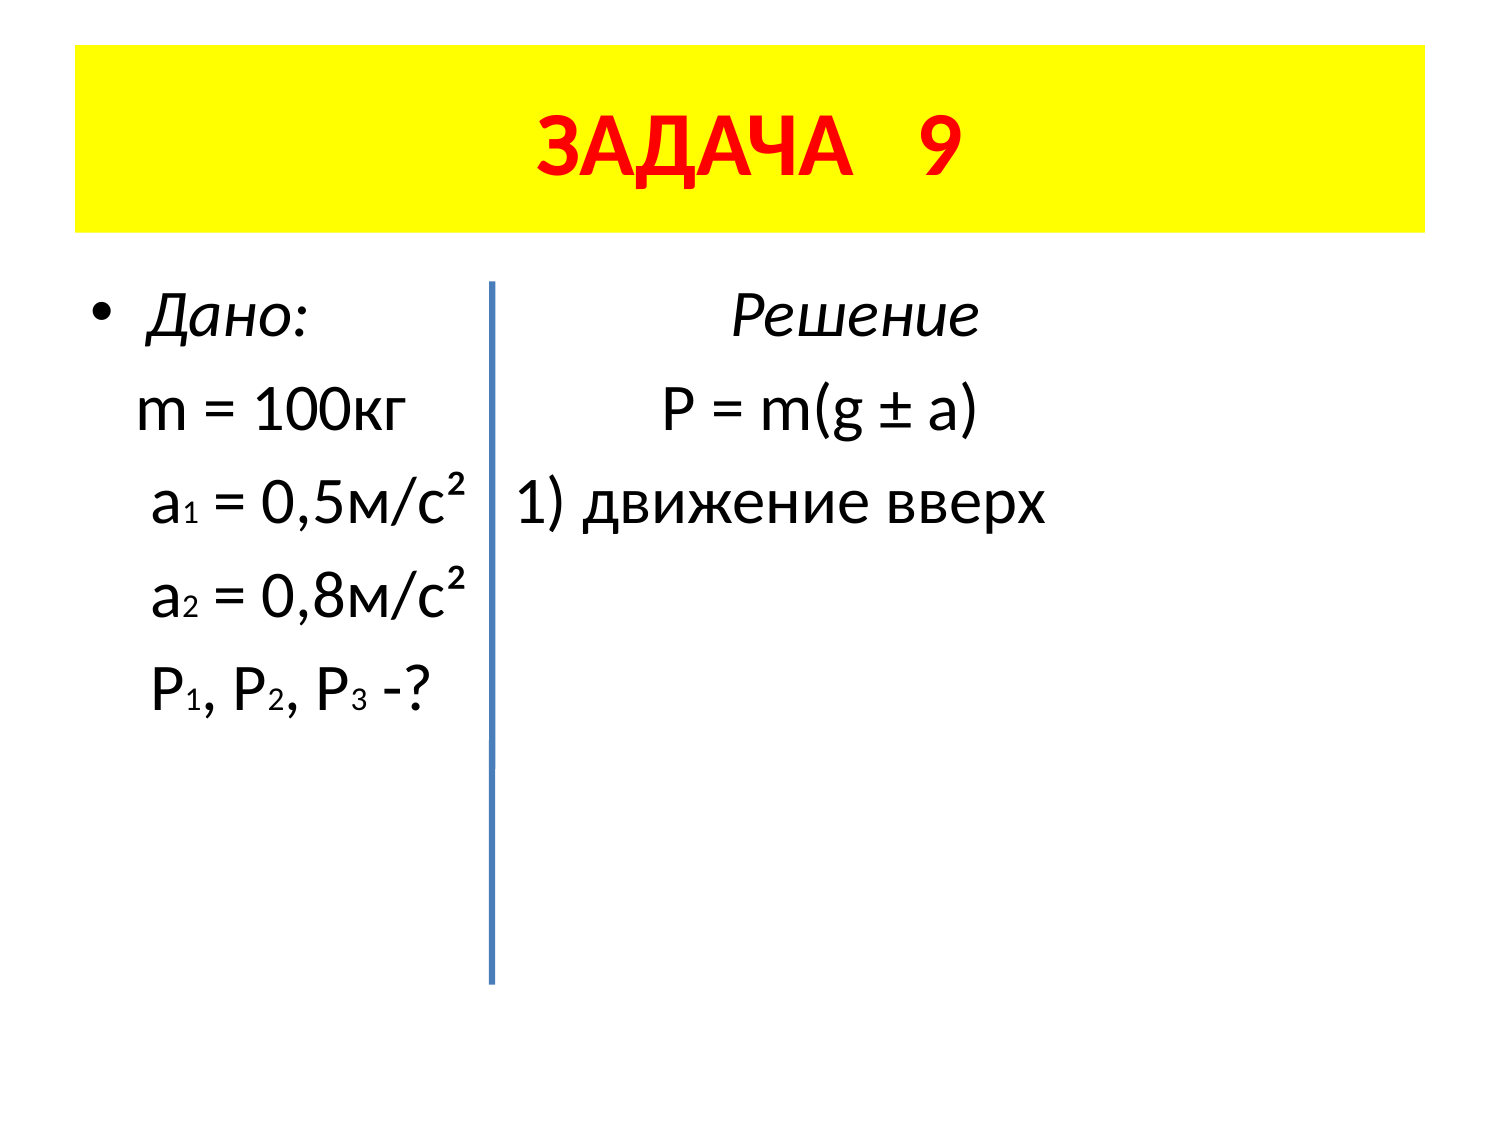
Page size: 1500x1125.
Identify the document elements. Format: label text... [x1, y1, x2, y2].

title ЗАДАЧА 9 [75, 45, 1425, 233]
list Дано: Решение m = 100кг P = m(g ± a) a1 = 0,5м/с² 1) движение вверх a2 = 0,8м/с² P1, P2, P3 -? [75, 262, 1425, 1005]
